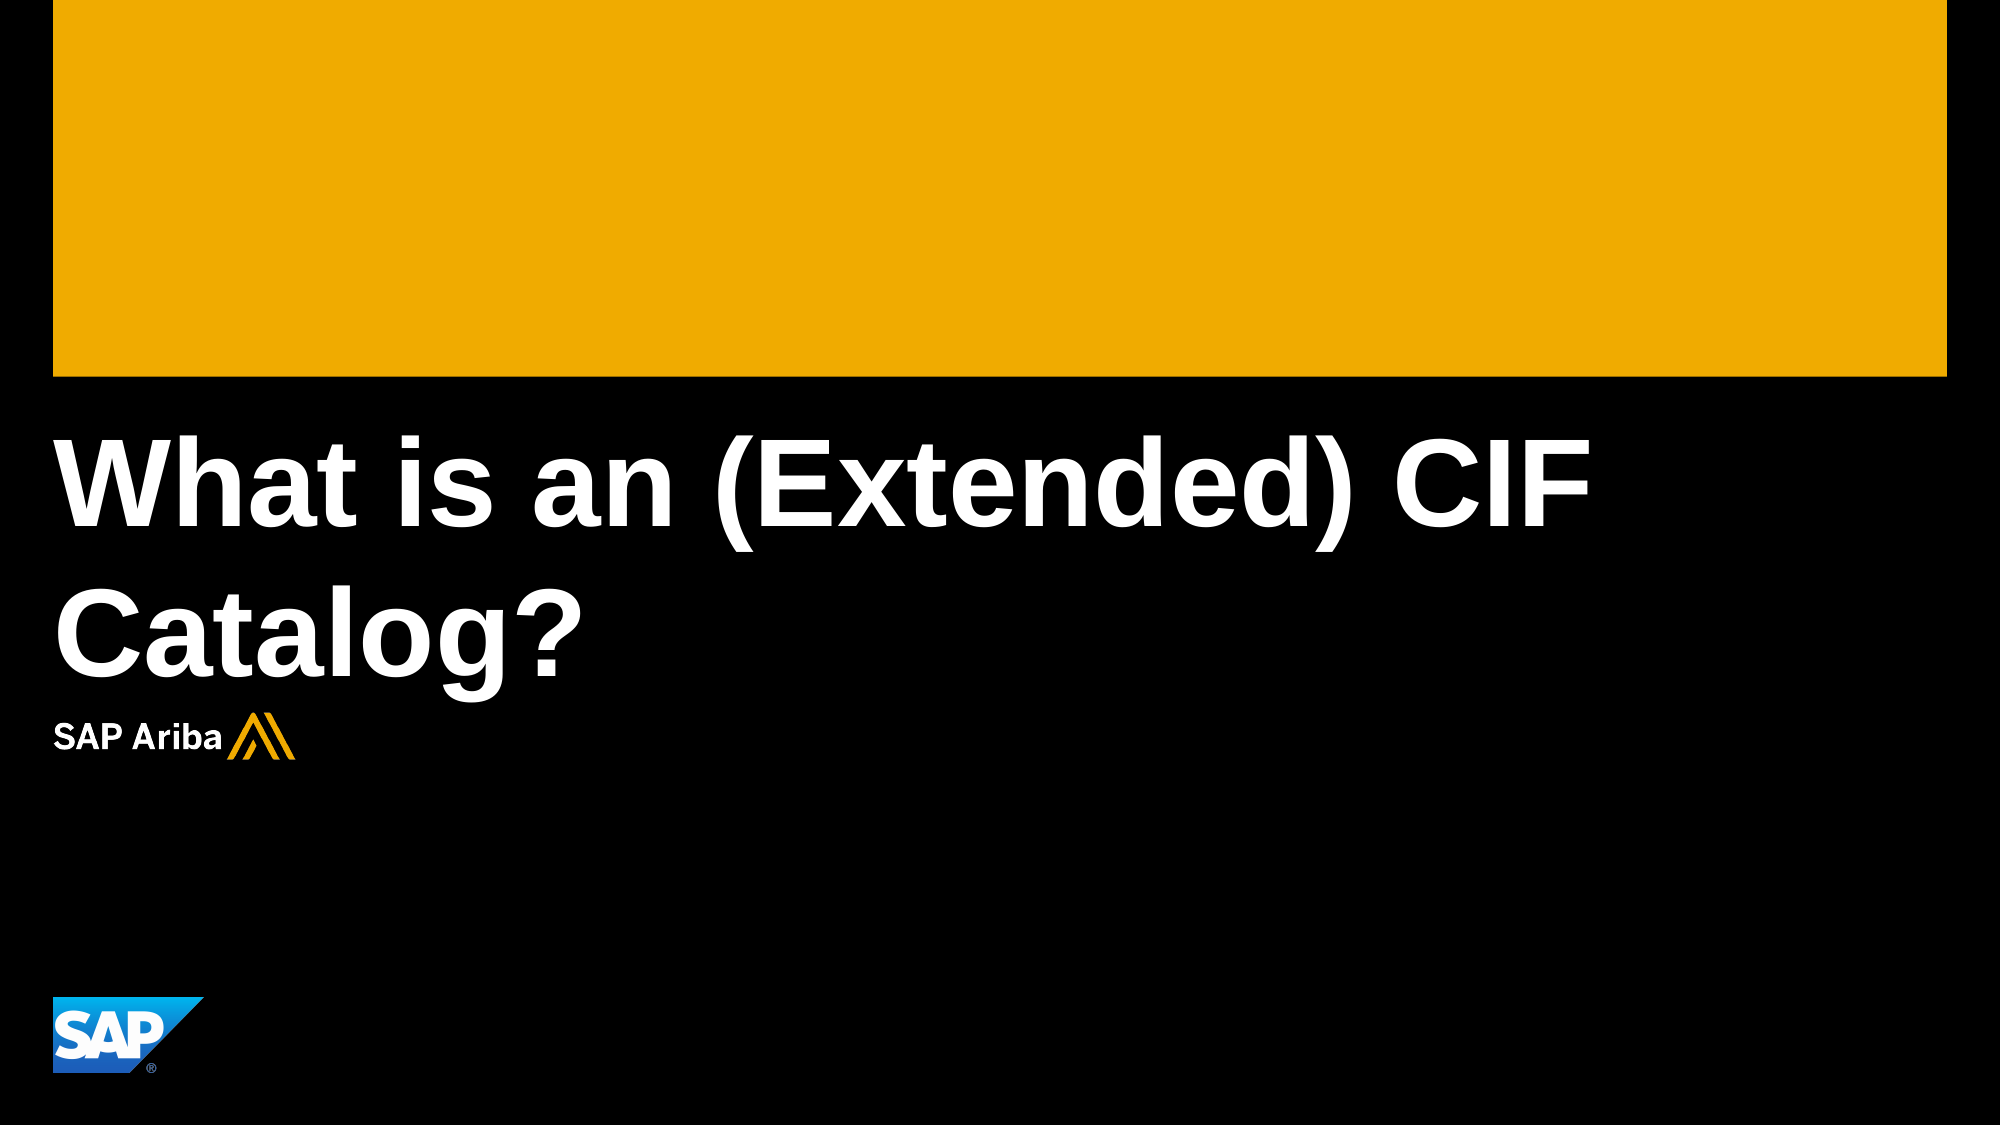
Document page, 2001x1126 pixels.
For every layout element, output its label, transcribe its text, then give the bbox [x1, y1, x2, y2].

picture [53, 999, 204, 1073]
title What is an (Extended) CIF Catalog? [53, 401, 1947, 553]
picture [53, 712, 296, 760]
